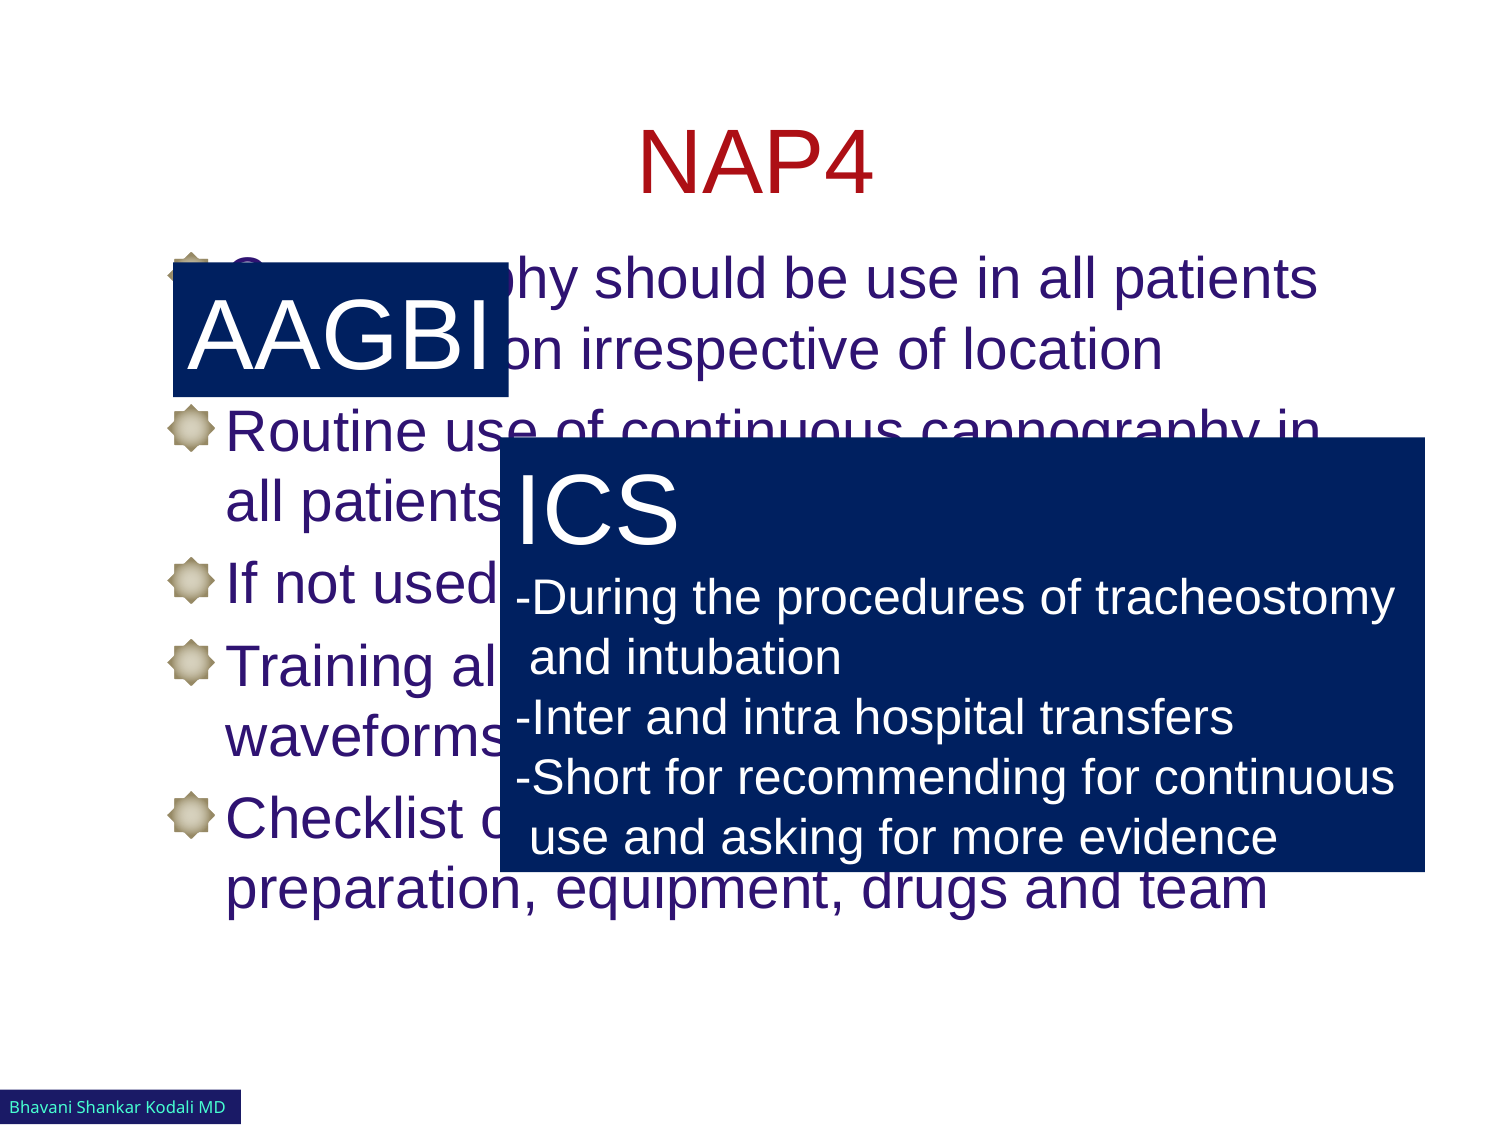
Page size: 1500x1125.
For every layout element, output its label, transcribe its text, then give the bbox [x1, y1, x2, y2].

picture [167, 404, 215, 452]
text_box ICS -During the procedures of tracheostomy and intubation -Inter and intra hospital transfers -Short for recommending for continuous use and asking for more evidence [500, 437, 1425, 873]
picture [167, 791, 215, 839]
picture [167, 252, 215, 299]
picture [167, 639, 215, 686]
text_box AAGBI [173, 262, 509, 398]
picture [167, 557, 215, 604]
text_box Bhavani Shankar Kodali MD [0, 1089, 241, 1125]
title NAP4 [152, 61, 1360, 232]
list Capnography should be use in all patients for intubation irrespective of location Routine use of continuous capnography in all patients intubated or with tracheostomy If not used, state clinical reason Training all staff identification of abnormal waveforms Checklist of intubation and tracheostomy - preparation, equipment, drugs and team [152, 232, 1360, 989]
